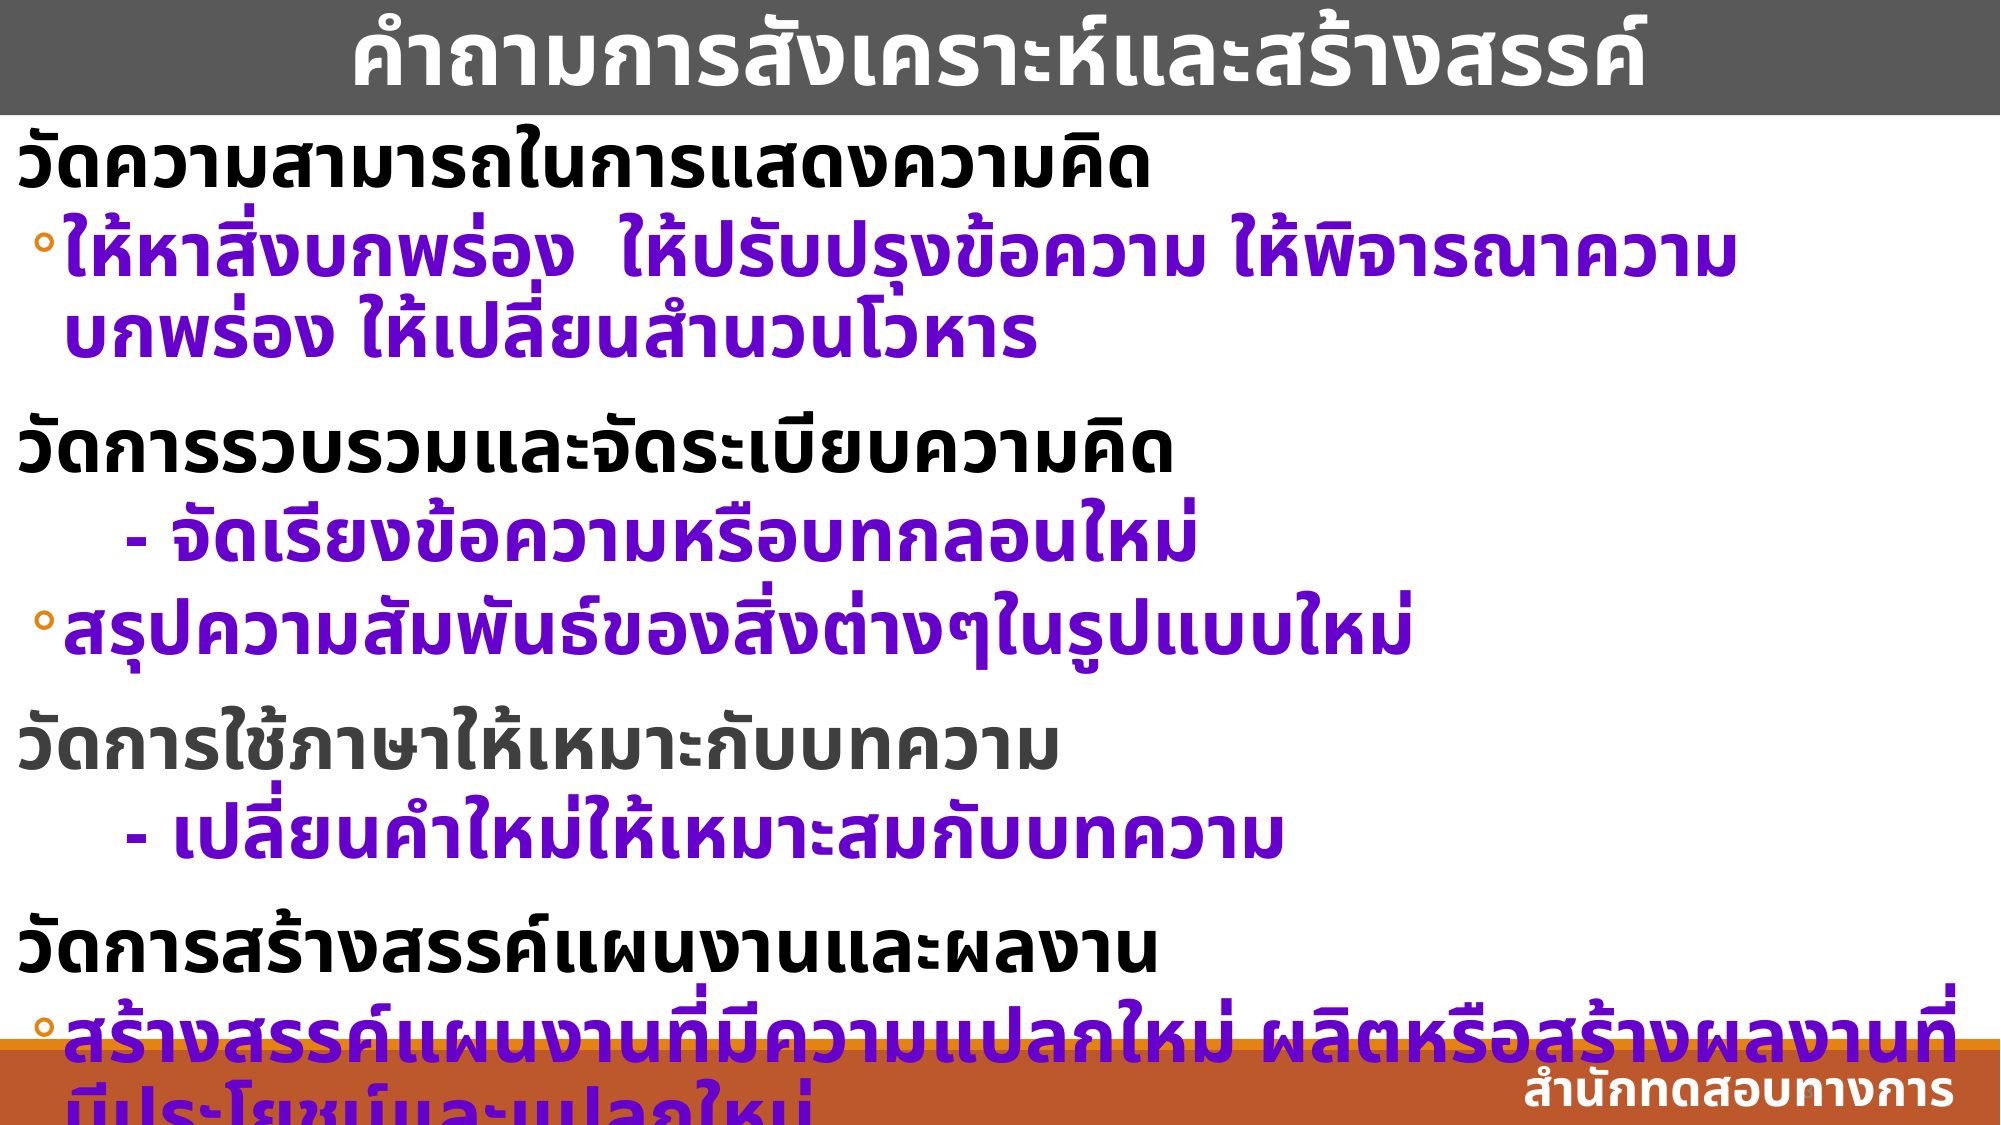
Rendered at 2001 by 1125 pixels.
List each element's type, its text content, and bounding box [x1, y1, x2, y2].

title คำถามการสังเคราะห์และสร้างสรรค์ [0, 0, 2000, 115]
list วัดความสามารถในการแสดงความคิด ให้หาสิ่งบกพร่อง ให้ปรับปรุงข้อความ ให้พิจารณาความบกพร่อง ให้เปลี่ยนสำนวนโวหาร วัดการรวบรวมและจัดระเบียบความคิด - จัดเรียงข้อความหรือบทกลอนใหม่ สรุปความสัมพันธ์ของสิ่งต่างๆในรูปแบบใหม่ วัดการใช้ภาษาให้เหมาะกับบทความ - เปลี่ยนคำใหม่ให้เหมาะสมกับบทความ วัดการสร้างสรรค์แผนงานและผลงาน สร้างสรรค์แผนงานที่มีความแปลกใหม่ ผลิตหรือสร้างผลงานที่มีประโยชน์และแปลกใหม่ [0, 115, 2000, 1029]
text_box สำนักทดสอบทางการศึกษา สพฐ. [1508, 1049, 1995, 1125]
